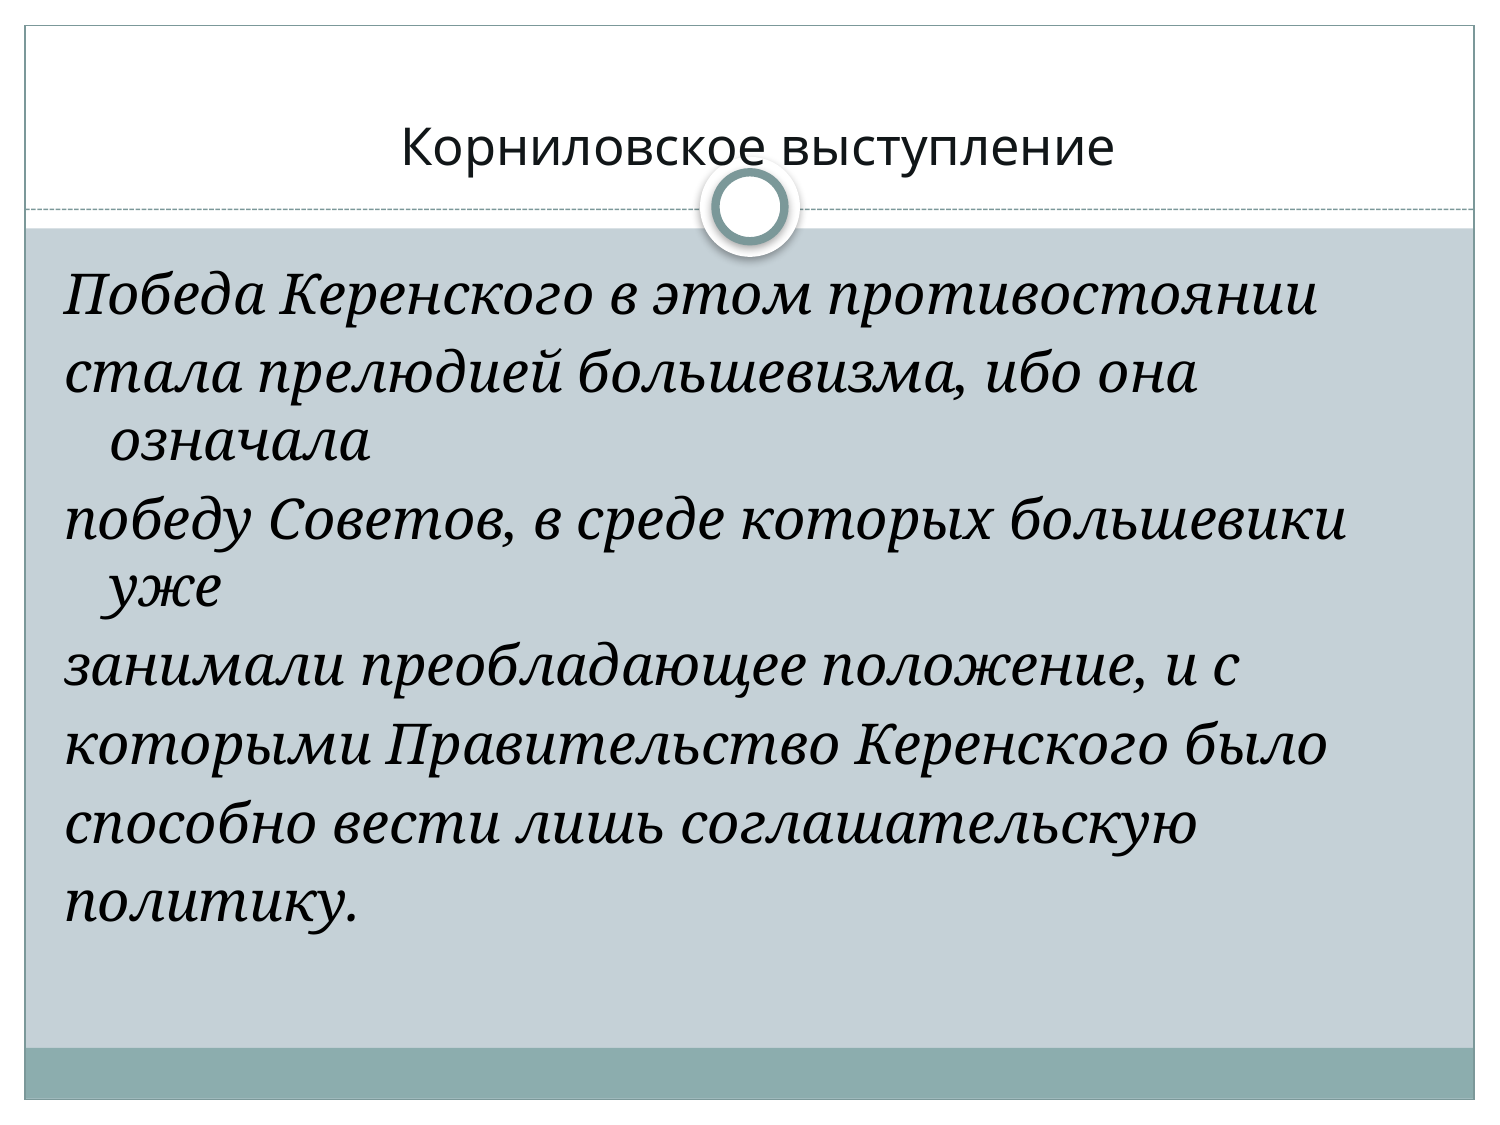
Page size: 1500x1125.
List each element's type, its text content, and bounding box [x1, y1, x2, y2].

list Победа Керенского в этом противостоянии стала прелюдией большевизма, ибо она означала победу Советов, в среде которых большевики уже занимали преобладающее положение, и с которыми Правительство Керенского было способно вести лишь соглашательскую политику. [49, 250, 1445, 1001]
title Корниловское выступление [58, 105, 1459, 230]
